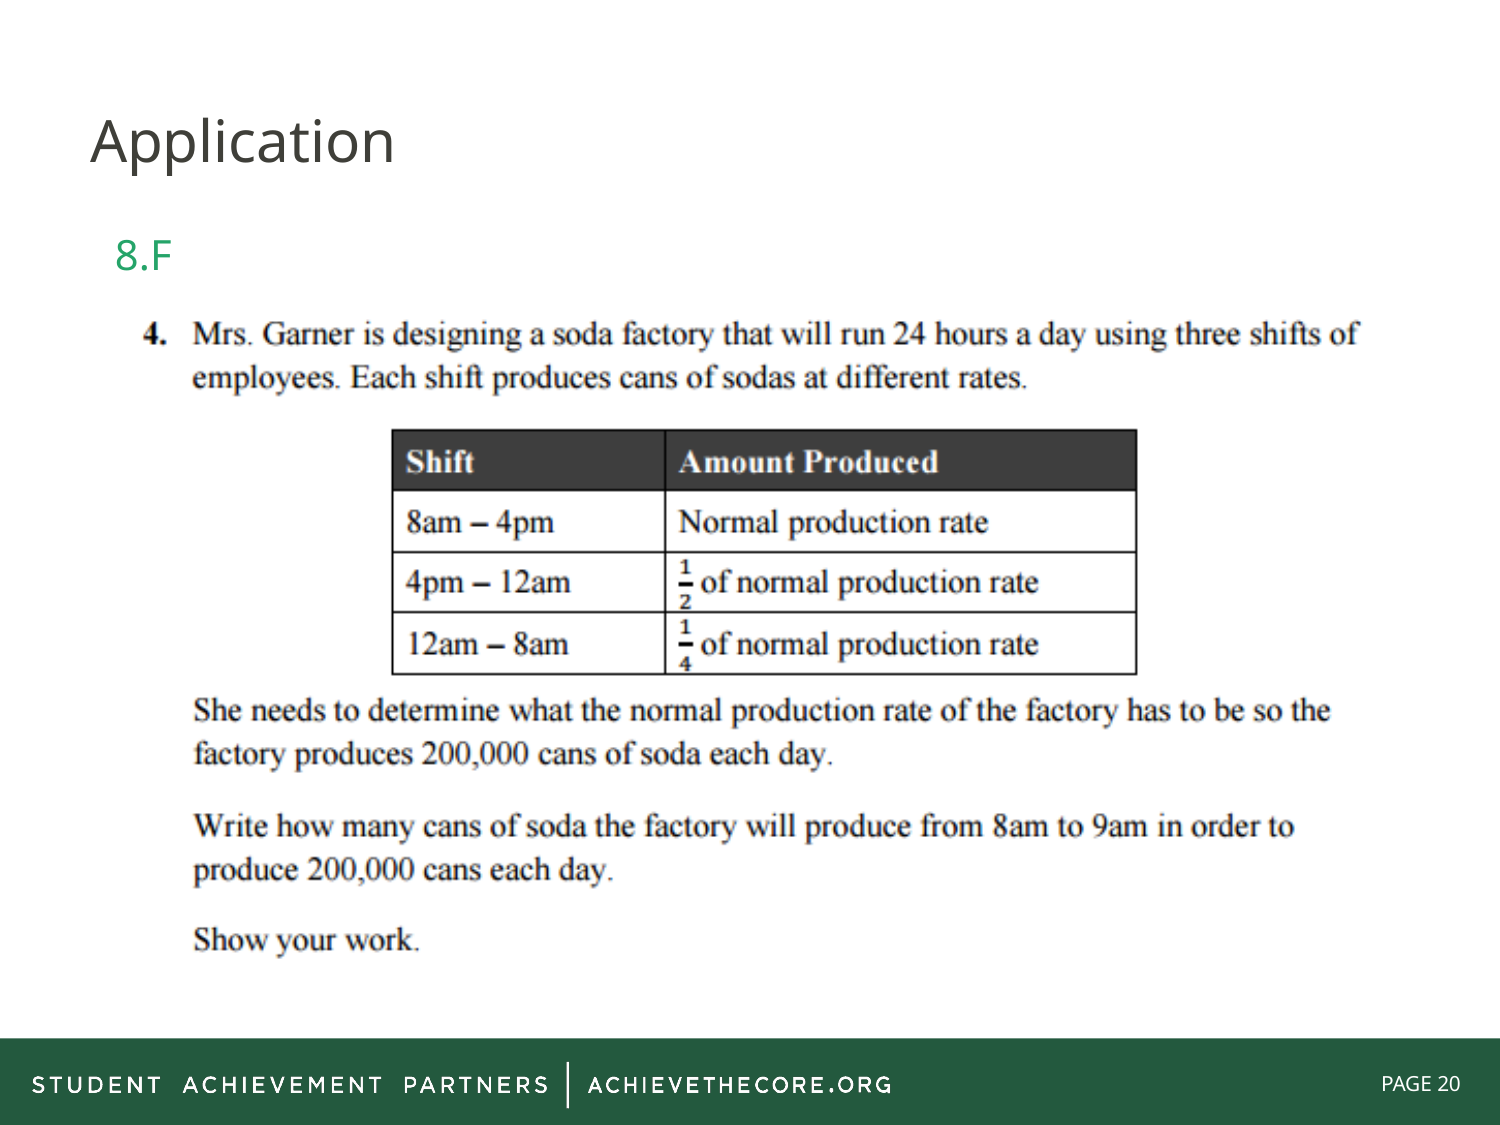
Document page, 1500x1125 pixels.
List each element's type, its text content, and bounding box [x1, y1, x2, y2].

title Application [75, 45, 1425, 233]
picture [12, 1055, 911, 1112]
picture [111, 287, 1426, 1021]
text_box 8.F [75, 221, 267, 288]
